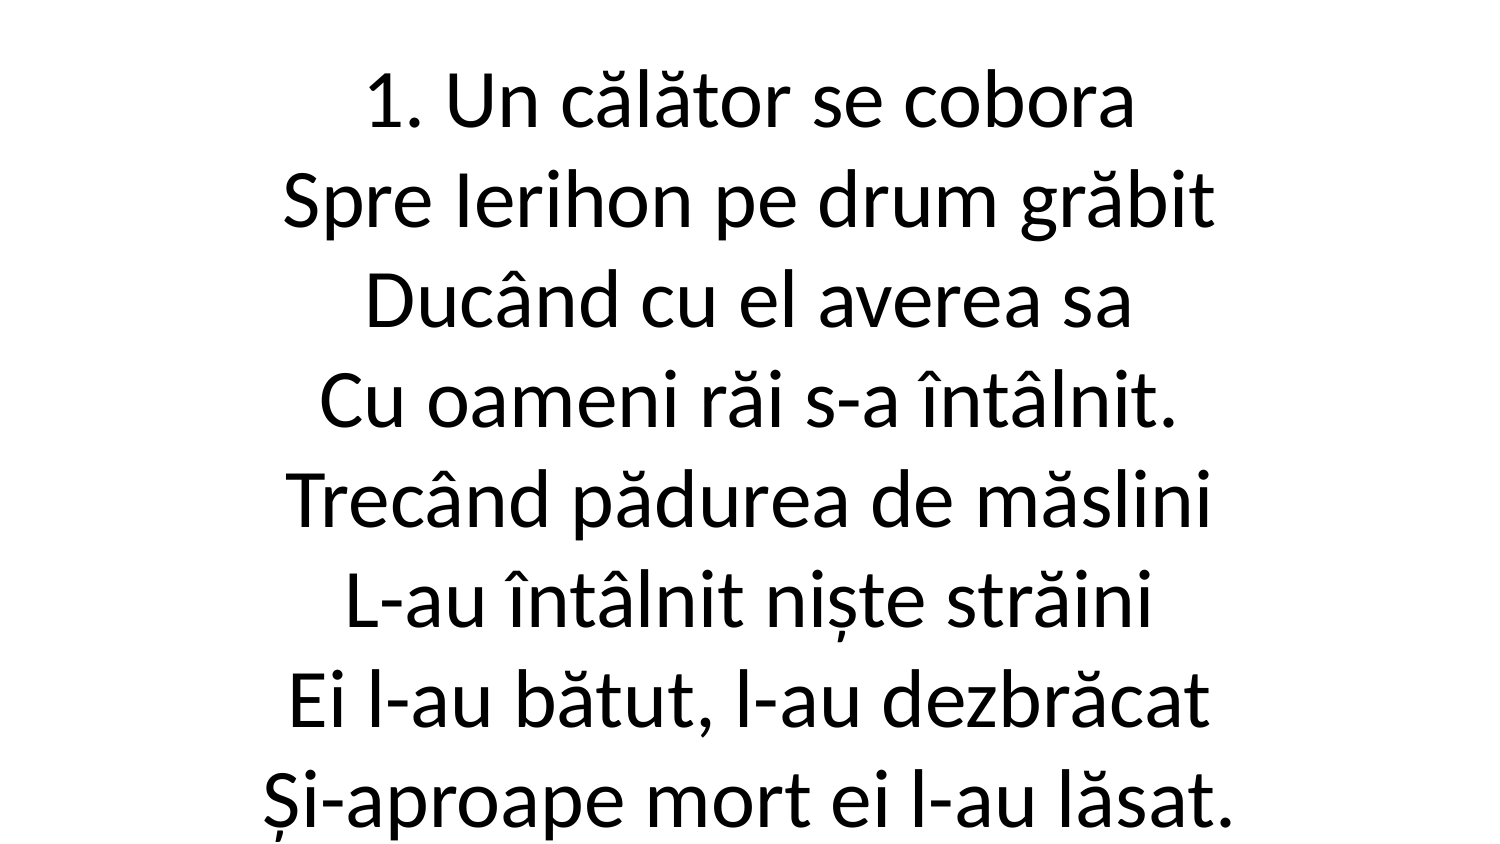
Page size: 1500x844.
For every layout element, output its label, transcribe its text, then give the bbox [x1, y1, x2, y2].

text_box 1. Un călător se cobora Spre Ierihon pe drum grăbit Ducând cu el averea sa Cu oameni răi s-a întâlnit. Trecând pădurea de măslini L-au întâlnit niște străini Ei l-au bătut, l-au dezbrăcat Și-aproape mort ei l-au lăsat. [247, 0, 1252, 844]
